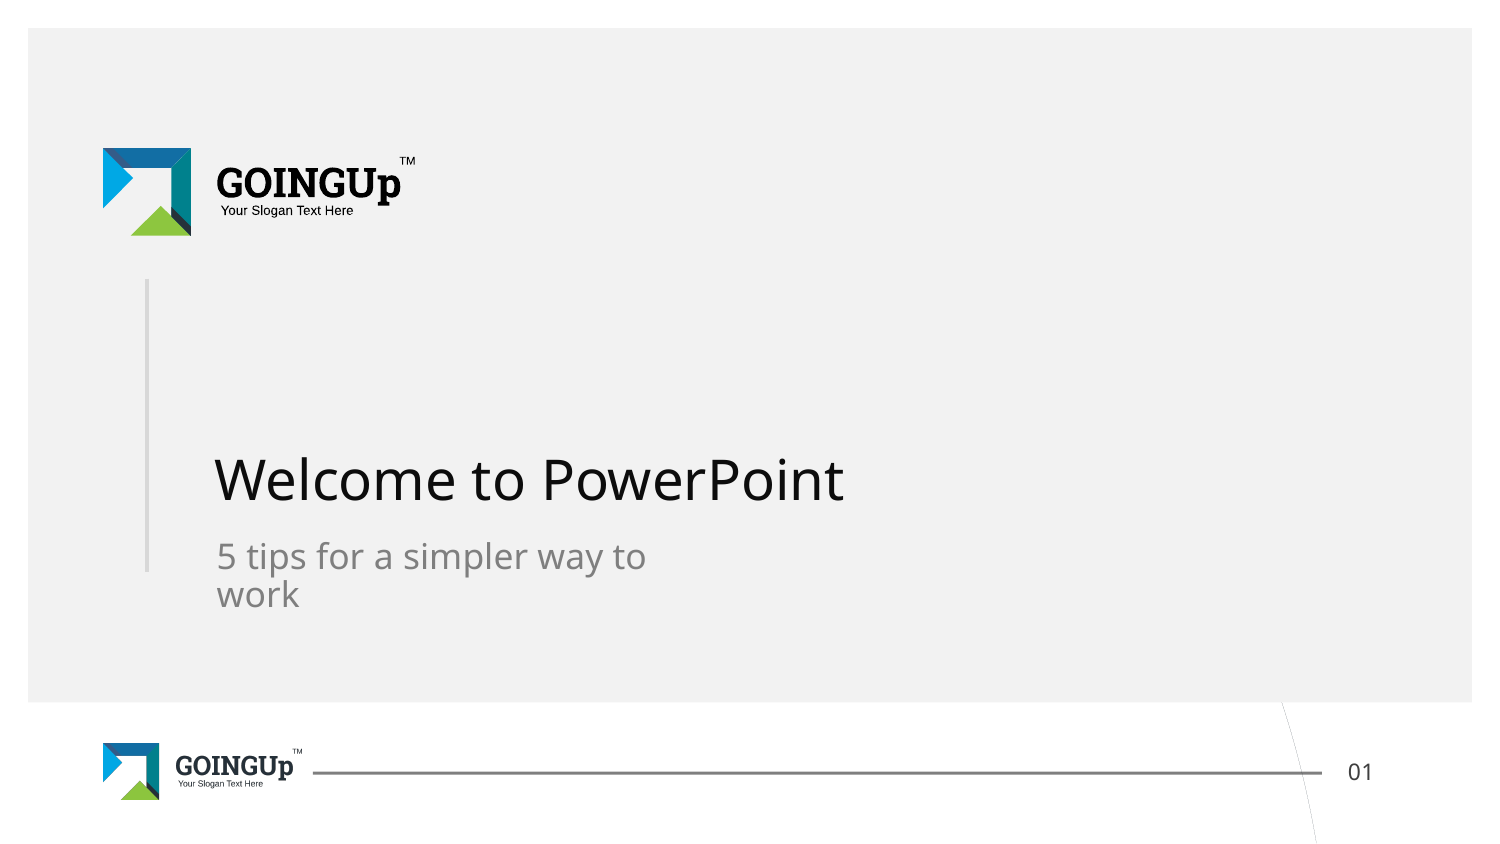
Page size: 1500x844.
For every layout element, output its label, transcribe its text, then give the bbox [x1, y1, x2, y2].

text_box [102, 147, 415, 237]
slide_number 0‹#› [1325, 737, 1397, 809]
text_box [203, 443, 962, 583]
picture [103, 743, 302, 800]
text_box [28, 28, 1472, 703]
